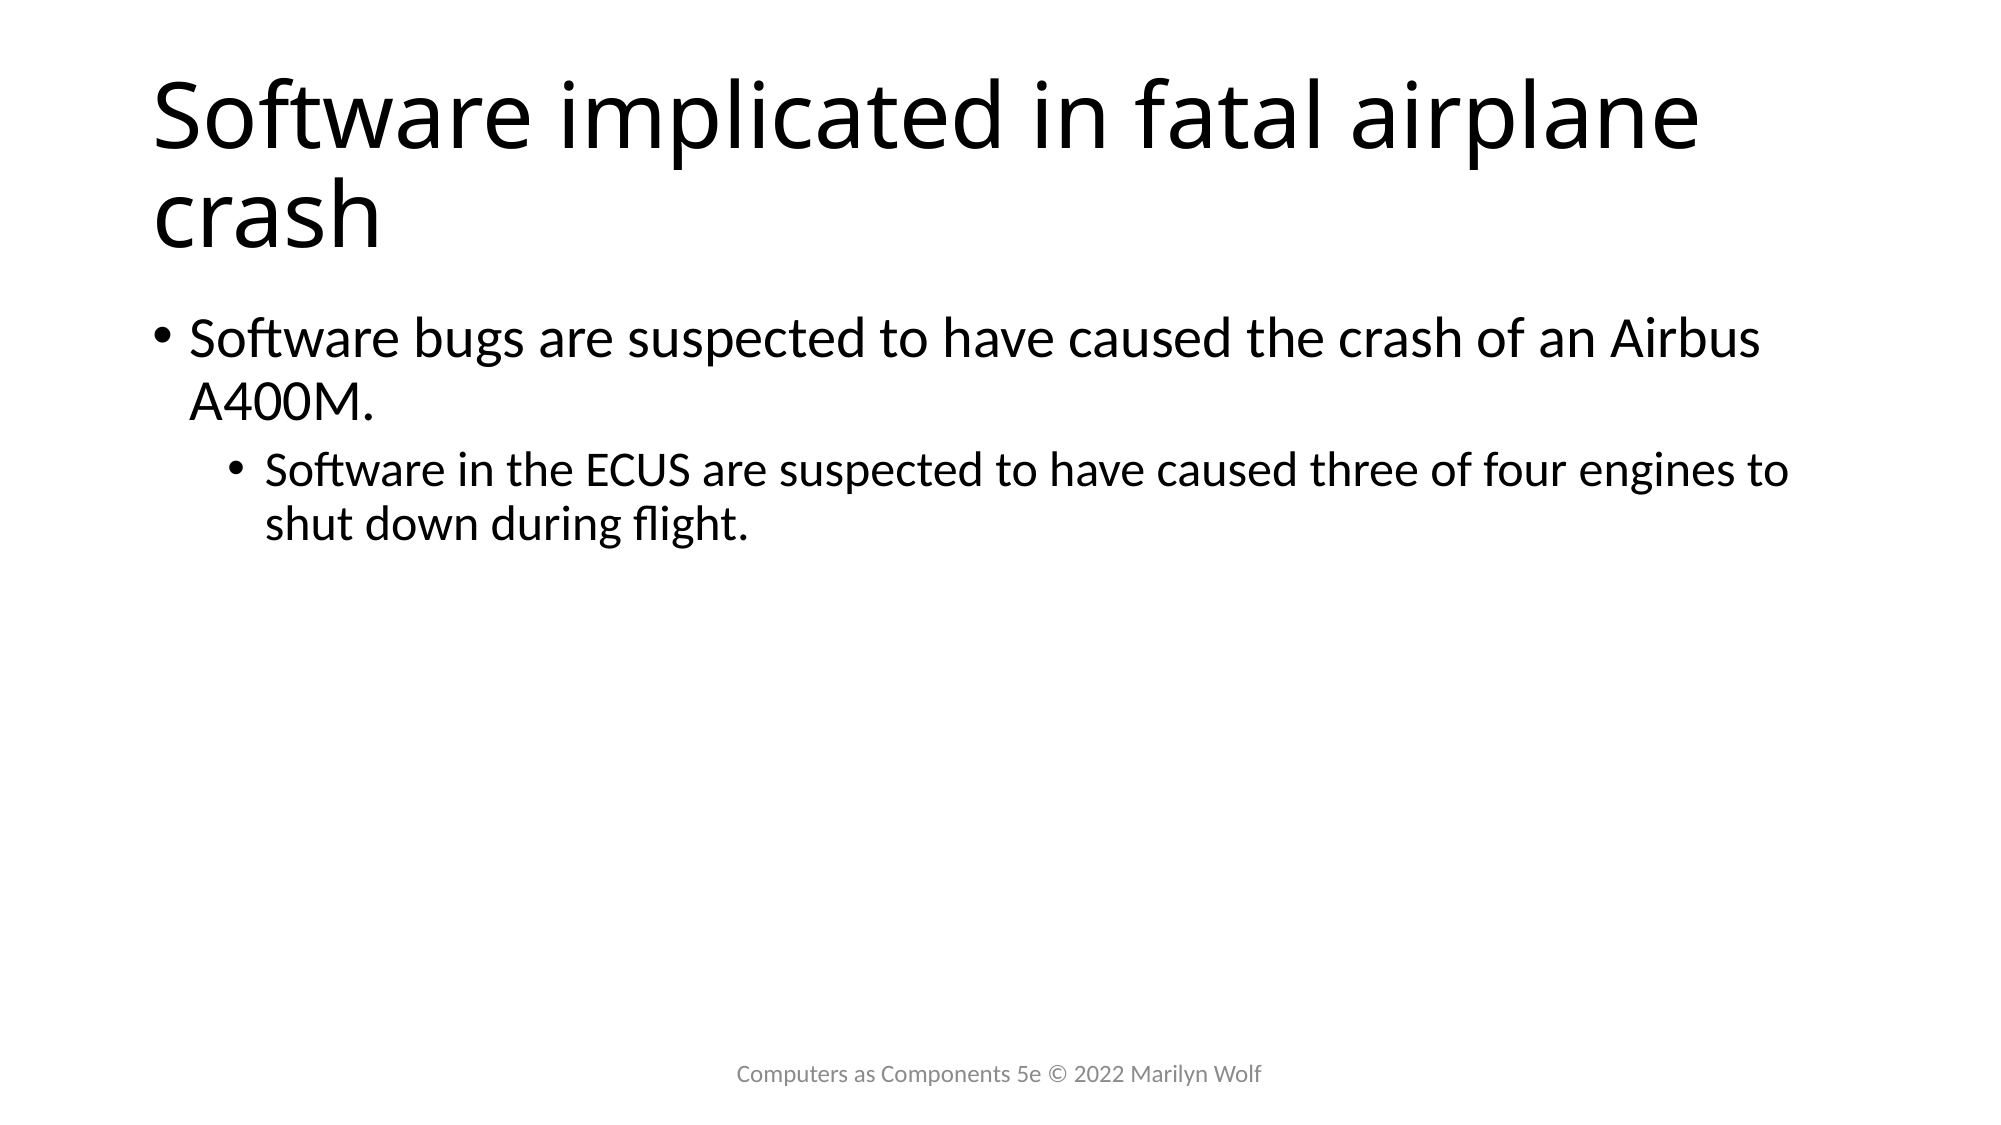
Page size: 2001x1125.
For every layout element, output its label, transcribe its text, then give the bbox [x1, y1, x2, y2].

title Software implicated in fatal airplane crash [137, 59, 1863, 278]
list Software bugs are suspected to have caused the crash of an Airbus A400M. Software in the ECUS are suspected to have caused three of four engines to shut down during flight. [137, 299, 1863, 1014]
footer Computers as Components 5e © 2022 Marilyn Wolf [662, 1042, 1338, 1103]
